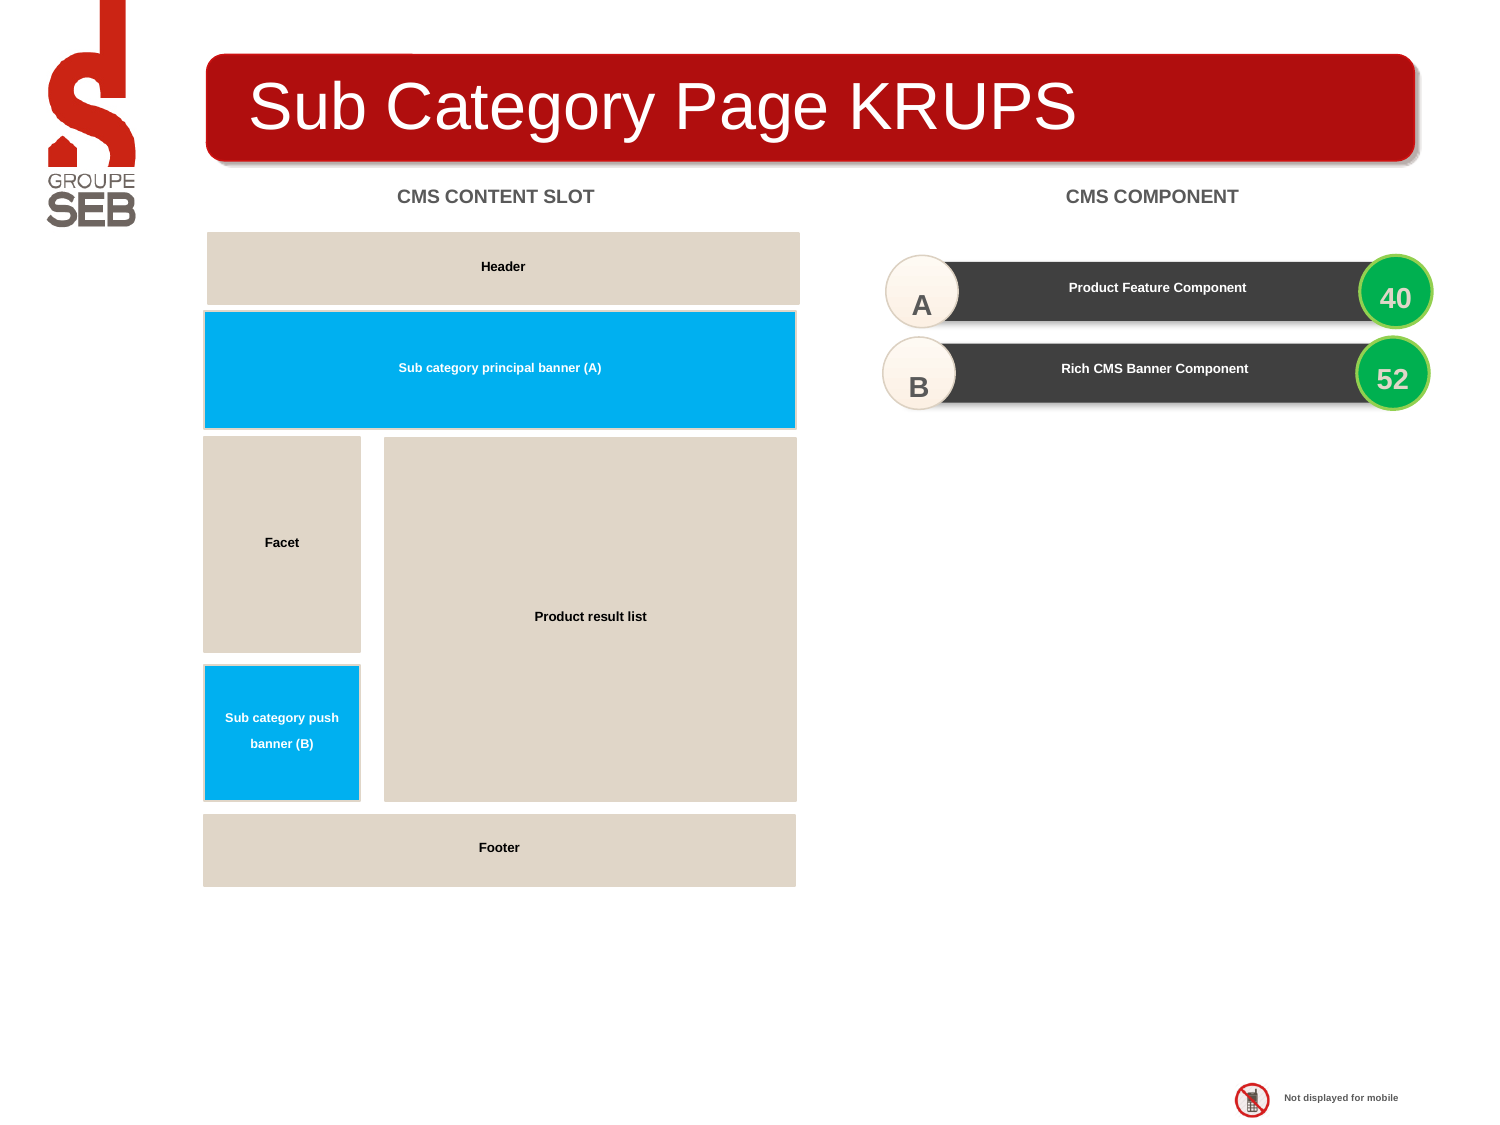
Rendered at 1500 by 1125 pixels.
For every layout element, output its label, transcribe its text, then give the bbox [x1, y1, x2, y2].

text_box Footer [202, 813, 797, 888]
text_box Header [206, 231, 801, 306]
text_box CMS Content Slot [218, 172, 774, 228]
picture [0, 0, 182, 266]
text_box CMS Component [981, 172, 1324, 228]
text_box Not displayed for mobile [1271, 1082, 1500, 1117]
text_box Sub category principal banner (A) [202, 309, 798, 431]
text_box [885, 255, 1433, 328]
title Sub Category Page KRUPS [234, 56, 1400, 149]
picture [1233, 1081, 1270, 1118]
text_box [882, 336, 1430, 410]
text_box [203, 436, 797, 802]
